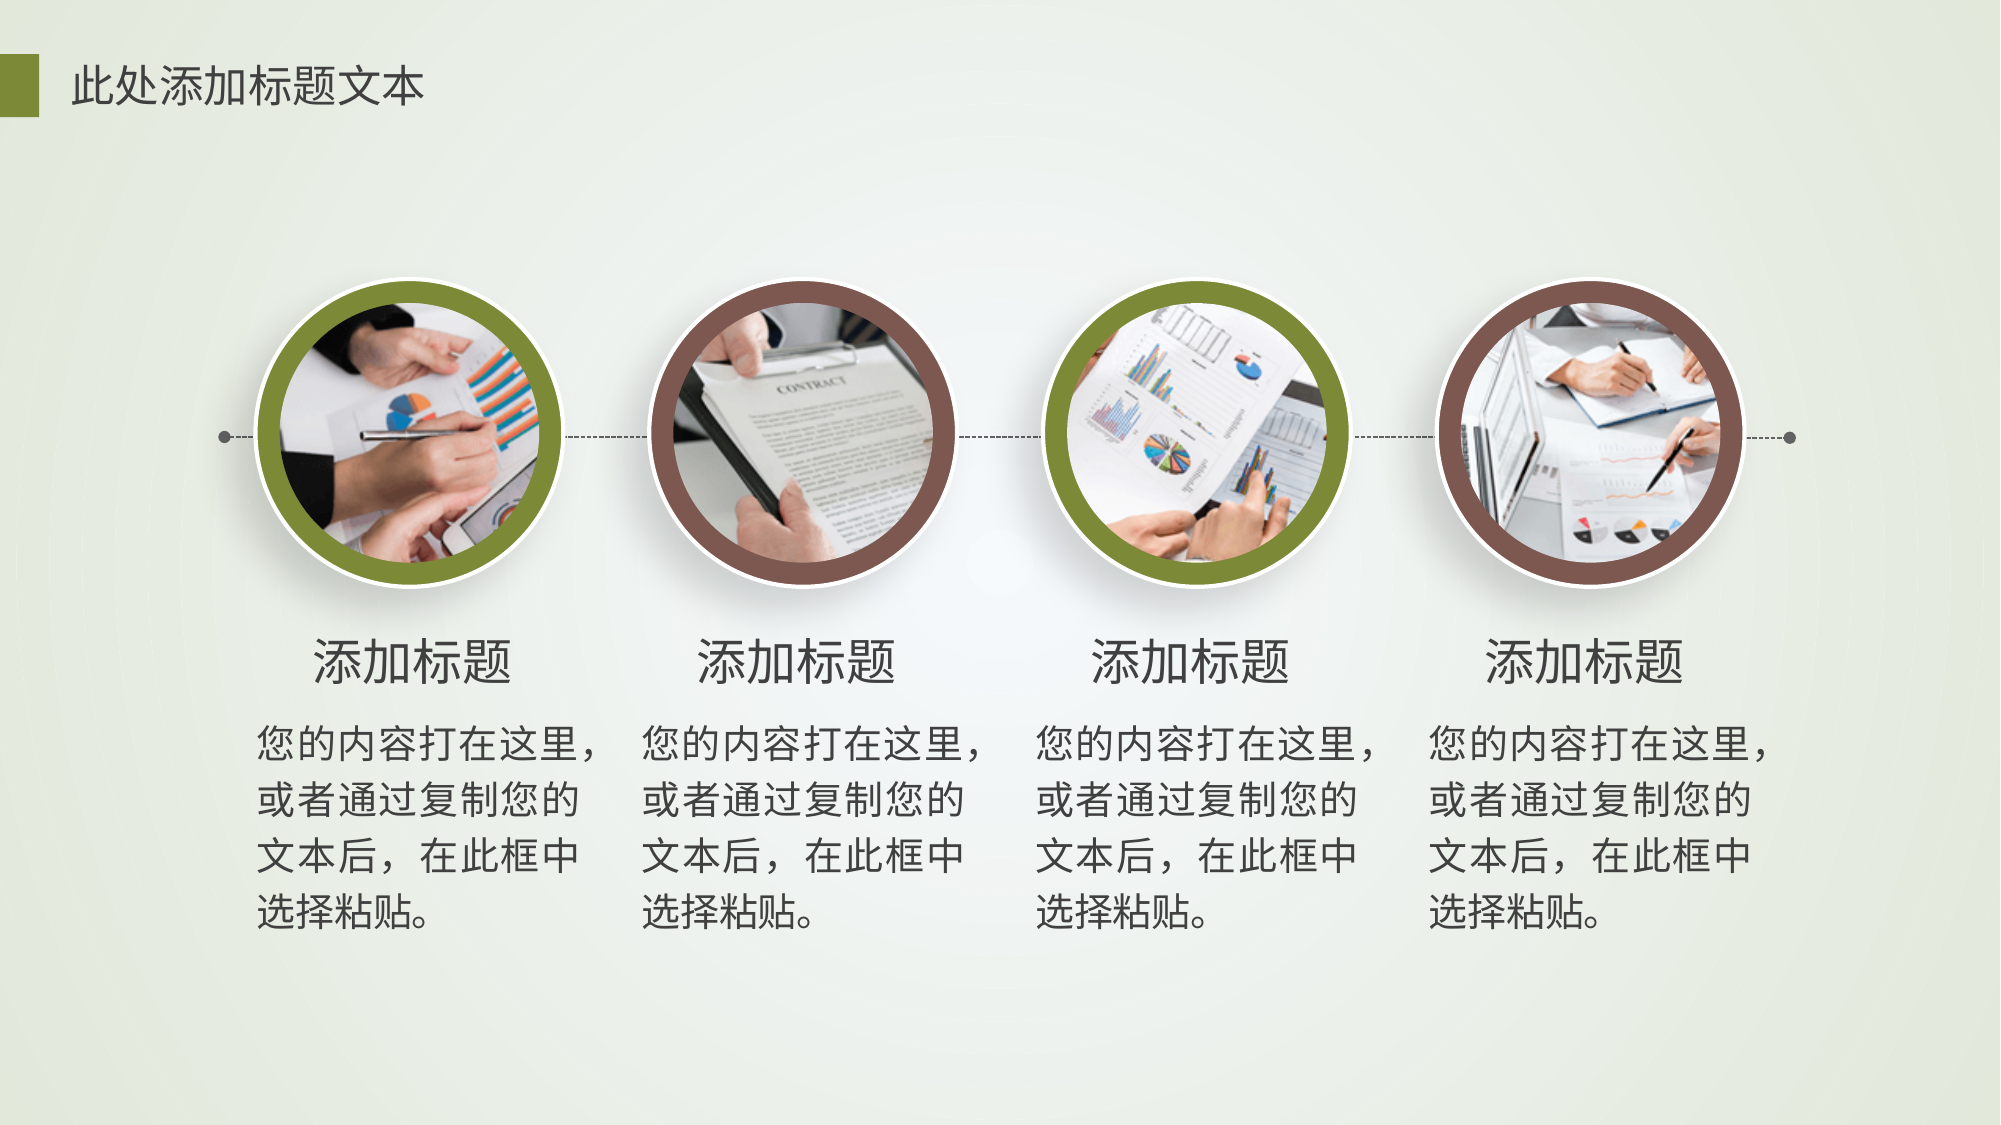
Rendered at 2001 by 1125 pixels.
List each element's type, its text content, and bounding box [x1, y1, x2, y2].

text_box 此处添加标题文本 [70, 58, 679, 112]
text_box 您的内容打在这里，或者通过复制您的文本后，在此框中选择粘贴。 [241, 702, 595, 942]
text_box [648, 277, 959, 588]
text_box [278, 302, 541, 564]
text_box 添加标题 [682, 623, 912, 699]
text_box 您的内容打在这里，或者通过复制您的文本后，在此框中选择粘贴。 [1414, 702, 1767, 942]
text_box [1041, 277, 1352, 588]
text_box 添加标题 [1075, 623, 1306, 699]
text_box [254, 277, 565, 588]
text_box [1459, 302, 1722, 564]
text_box [0, 53, 40, 118]
text_box [672, 302, 934, 564]
text_box [1435, 277, 1746, 588]
text_box 添加标题 [1469, 623, 1700, 699]
text_box [1066, 302, 1328, 564]
text_box 添加标题 [297, 623, 528, 699]
text_box 您的内容打在这里，或者通过复制您的文本后，在此框中选择粘贴。 [626, 702, 980, 942]
text_box 您的内容打在这里，或者通过复制您的文本后，在此框中选择粘贴。 [1020, 702, 1374, 942]
